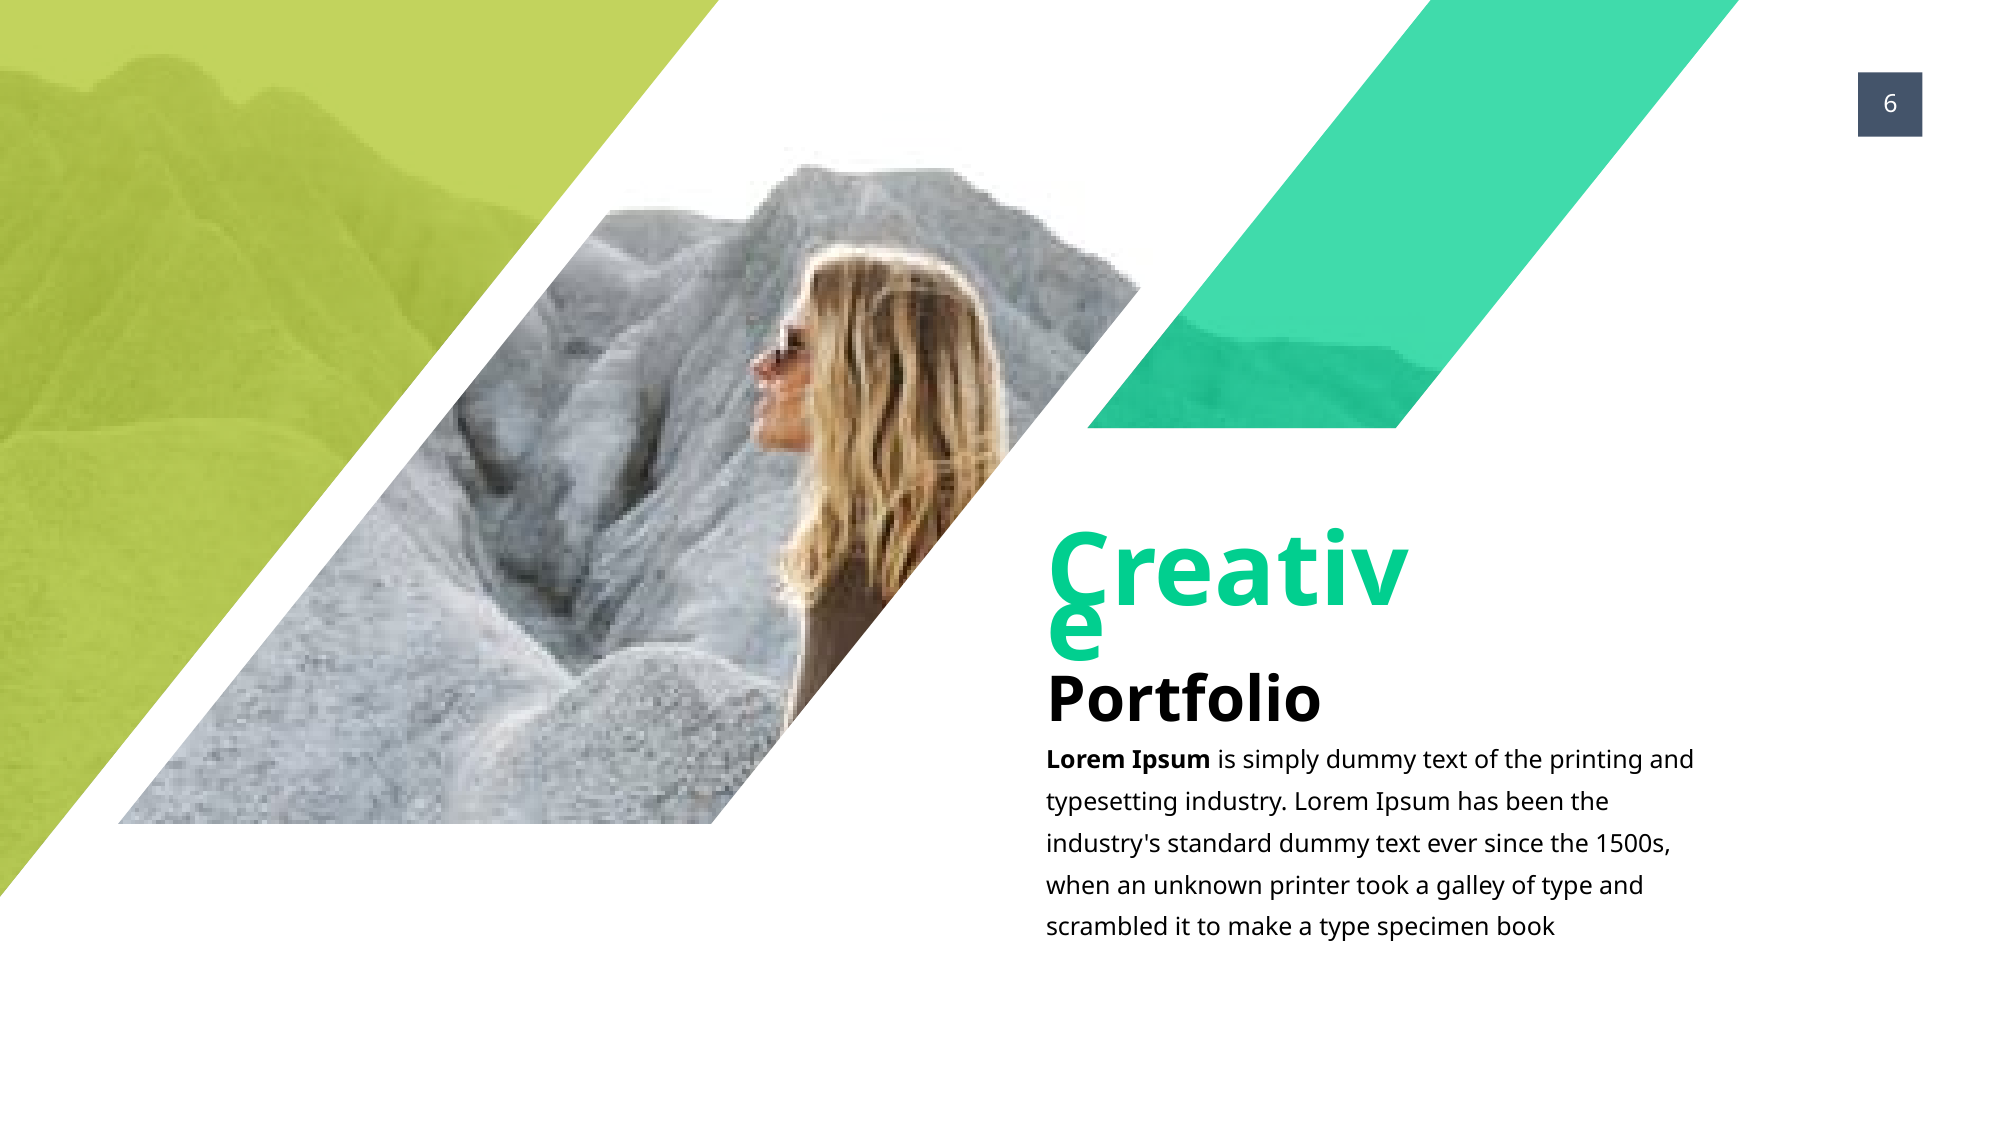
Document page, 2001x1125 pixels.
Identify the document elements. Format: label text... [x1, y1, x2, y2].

slide_number 6 [1854, 78, 1927, 130]
text_box Lorem Ipsum is simply dummy text of the printing and typesetting industry. Lorem Ipsum has been the industry's standard dummy text ever since the 1500s, when an unknown printer took a galley of type and scrambled it to make a type specimen book [1031, 897, 1730, 949]
picture [0, 0, 1739, 897]
